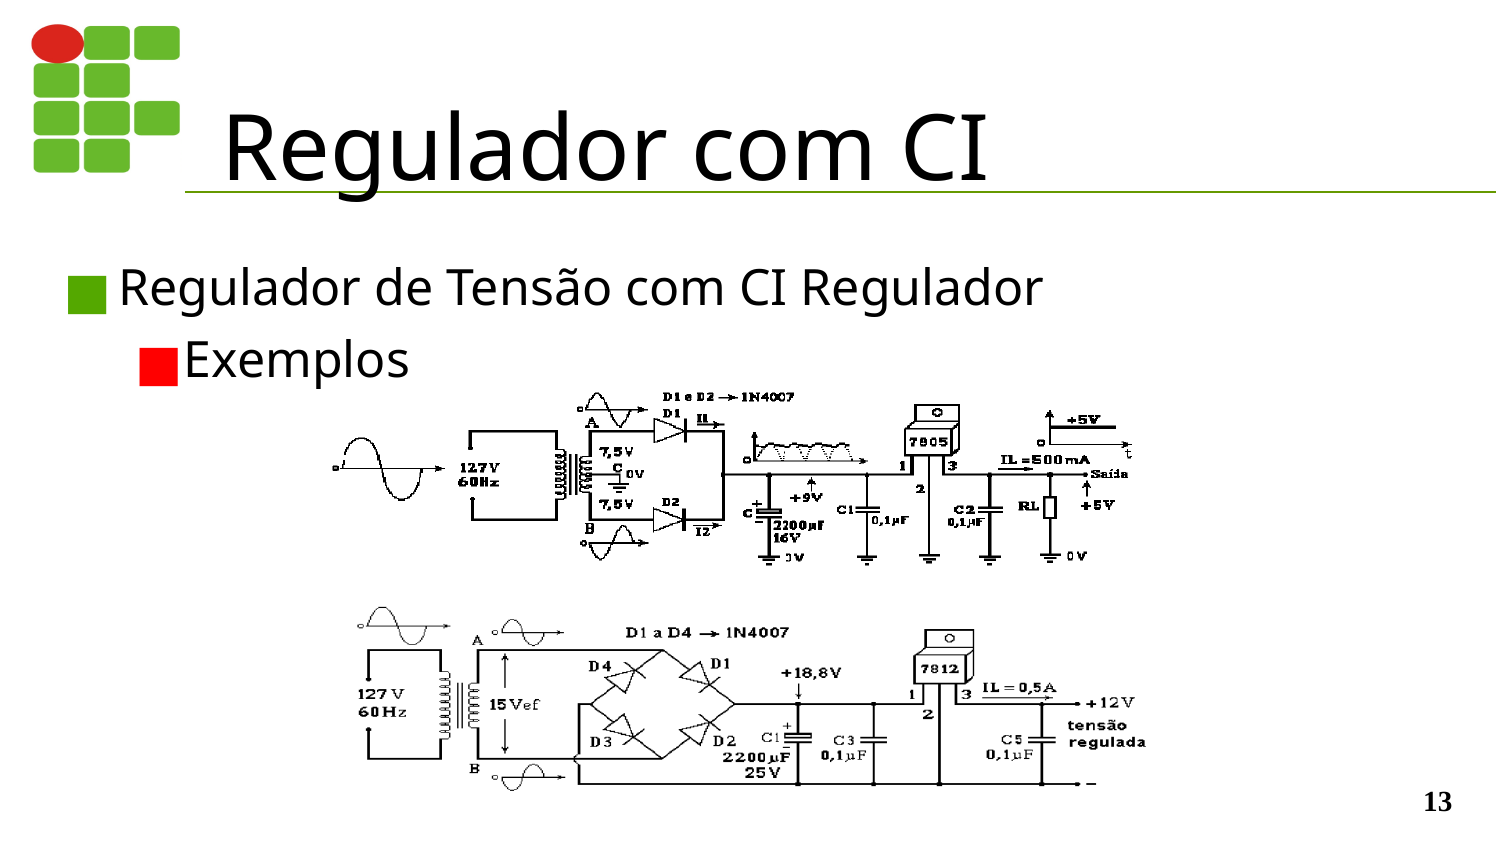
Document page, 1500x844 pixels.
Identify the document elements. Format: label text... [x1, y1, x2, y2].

picture [29, 23, 182, 174]
list Regulador de Tensão com CI Regulador Exemplos [46, 248, 1469, 405]
title Regulador com CI [206, 26, 1468, 207]
text_box ‹#› [1155, 768, 1468, 825]
picture [327, 386, 1149, 574]
picture [339, 597, 1166, 803]
